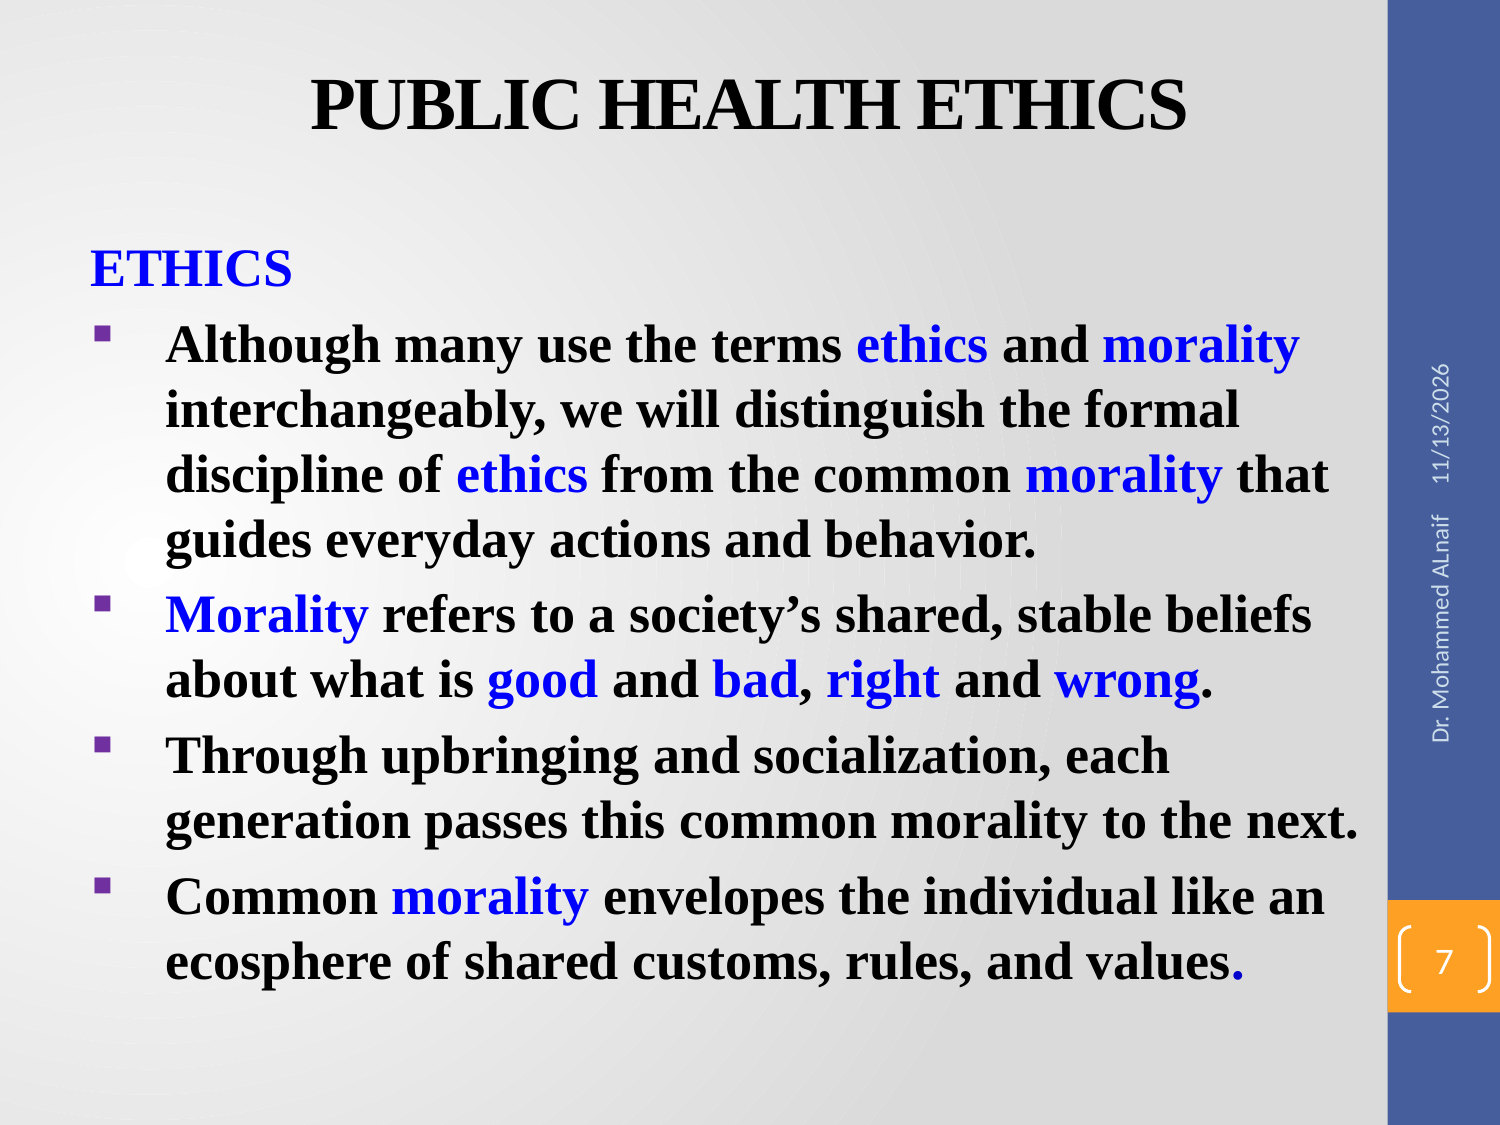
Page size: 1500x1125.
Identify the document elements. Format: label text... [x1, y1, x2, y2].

list ETHICS Although many use the terms ethics and morality interchangeably, we will distinguish the formal discipline of ethics from the common morality that guides everyday actions and behavior. Morality refers to a society’s shared, stable beliefs about what is good and bad, right and wrong. Through upbringing and socialization, each generation passes this common morality to the next. Common morality envelopes the individual like an ecosphere of shared customs, rules, and values. [75, 224, 1375, 1050]
title PUBLIC HEALTH ETHICS [75, 37, 1425, 163]
slide_number 7 [1397, 925, 1492, 994]
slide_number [1408, 100, 1469, 500]
footer Dr. Mohammed ALnaif [1408, 500, 1469, 889]
